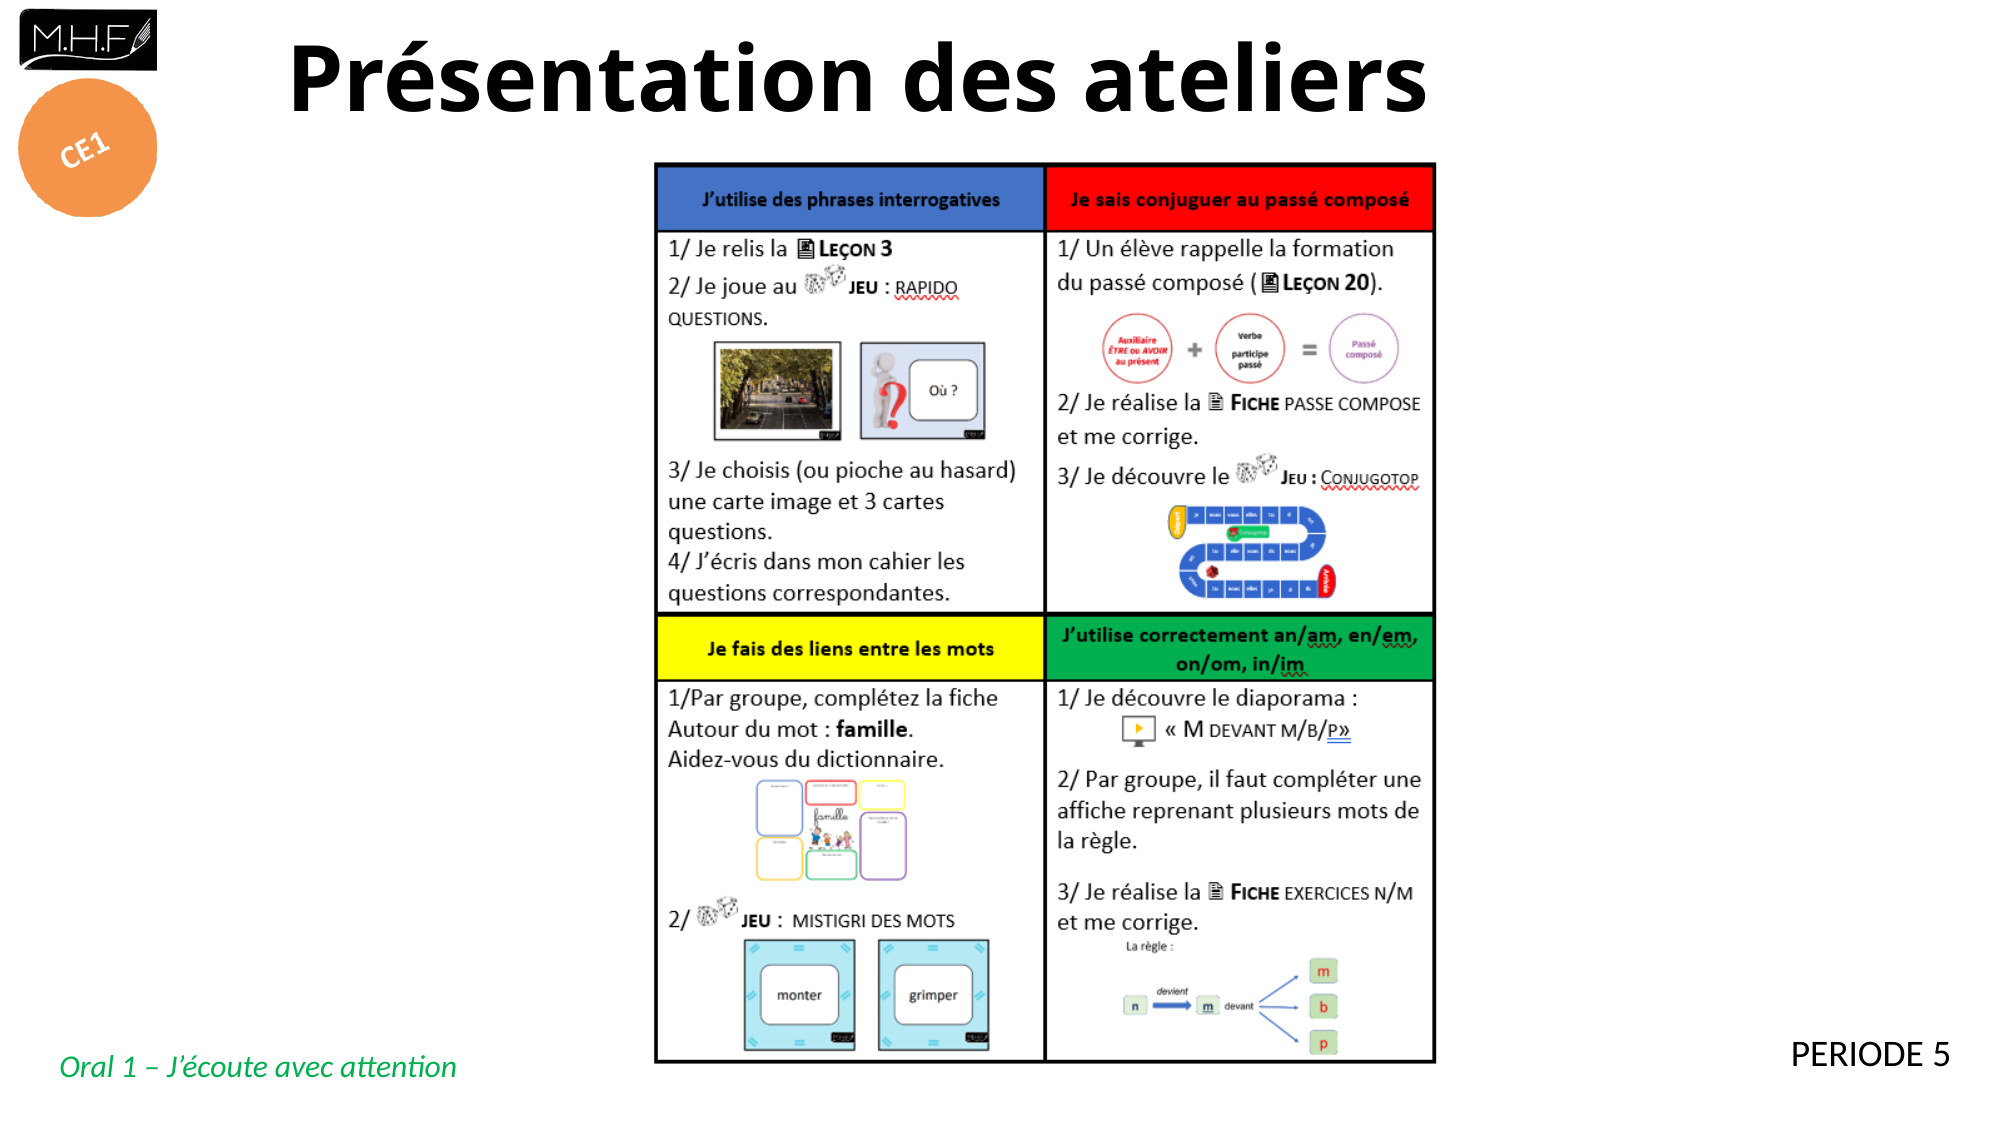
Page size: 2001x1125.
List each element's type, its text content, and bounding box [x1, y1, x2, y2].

text_box Oral 1 – J’écoute avec attention [44, 1038, 1346, 1092]
title Présentation des ateliers [271, 7, 1818, 156]
text_box PERIODE 5 [1362, 1021, 1967, 1082]
picture [16, 7, 157, 74]
picture [643, 155, 1445, 1070]
picture [18, 78, 157, 218]
